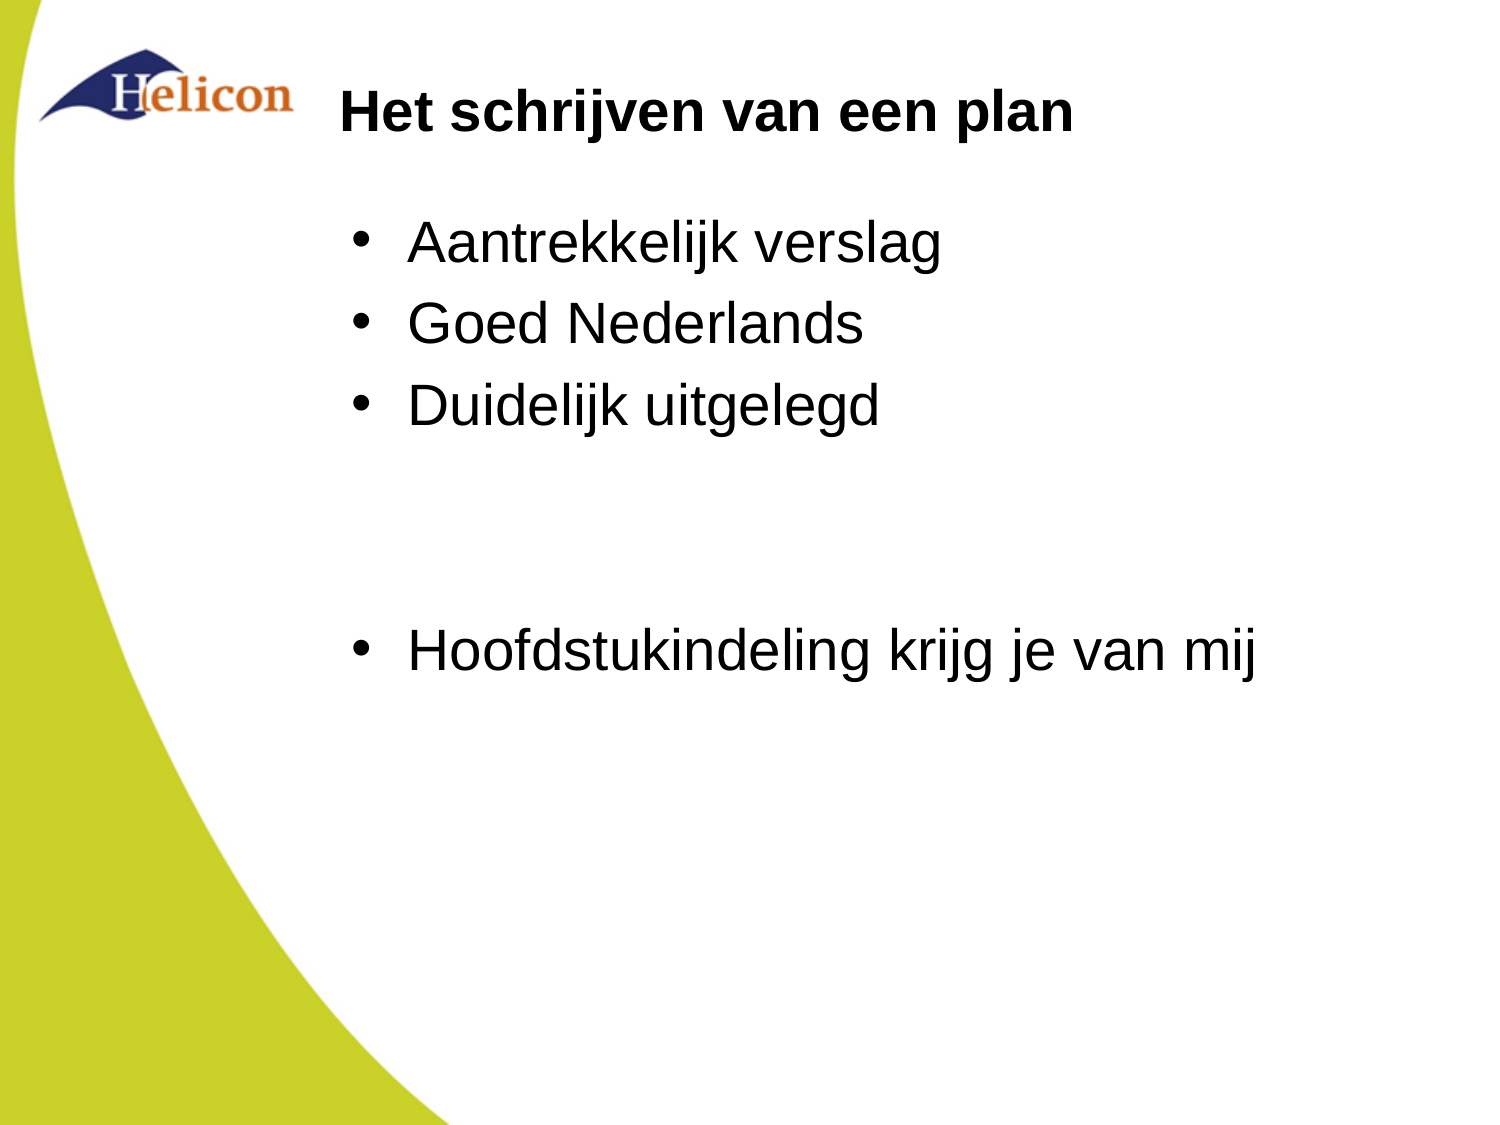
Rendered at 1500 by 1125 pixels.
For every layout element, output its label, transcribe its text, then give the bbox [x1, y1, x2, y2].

list Aantrekkelijk verslag Goed Nederlands Duidelijk uitgelegd Hoofdstukindeling krijg je van mij [336, 196, 1425, 1005]
title Het schrijven van een plan [324, 54, 1415, 161]
picture [0, 0, 1500, 1125]
